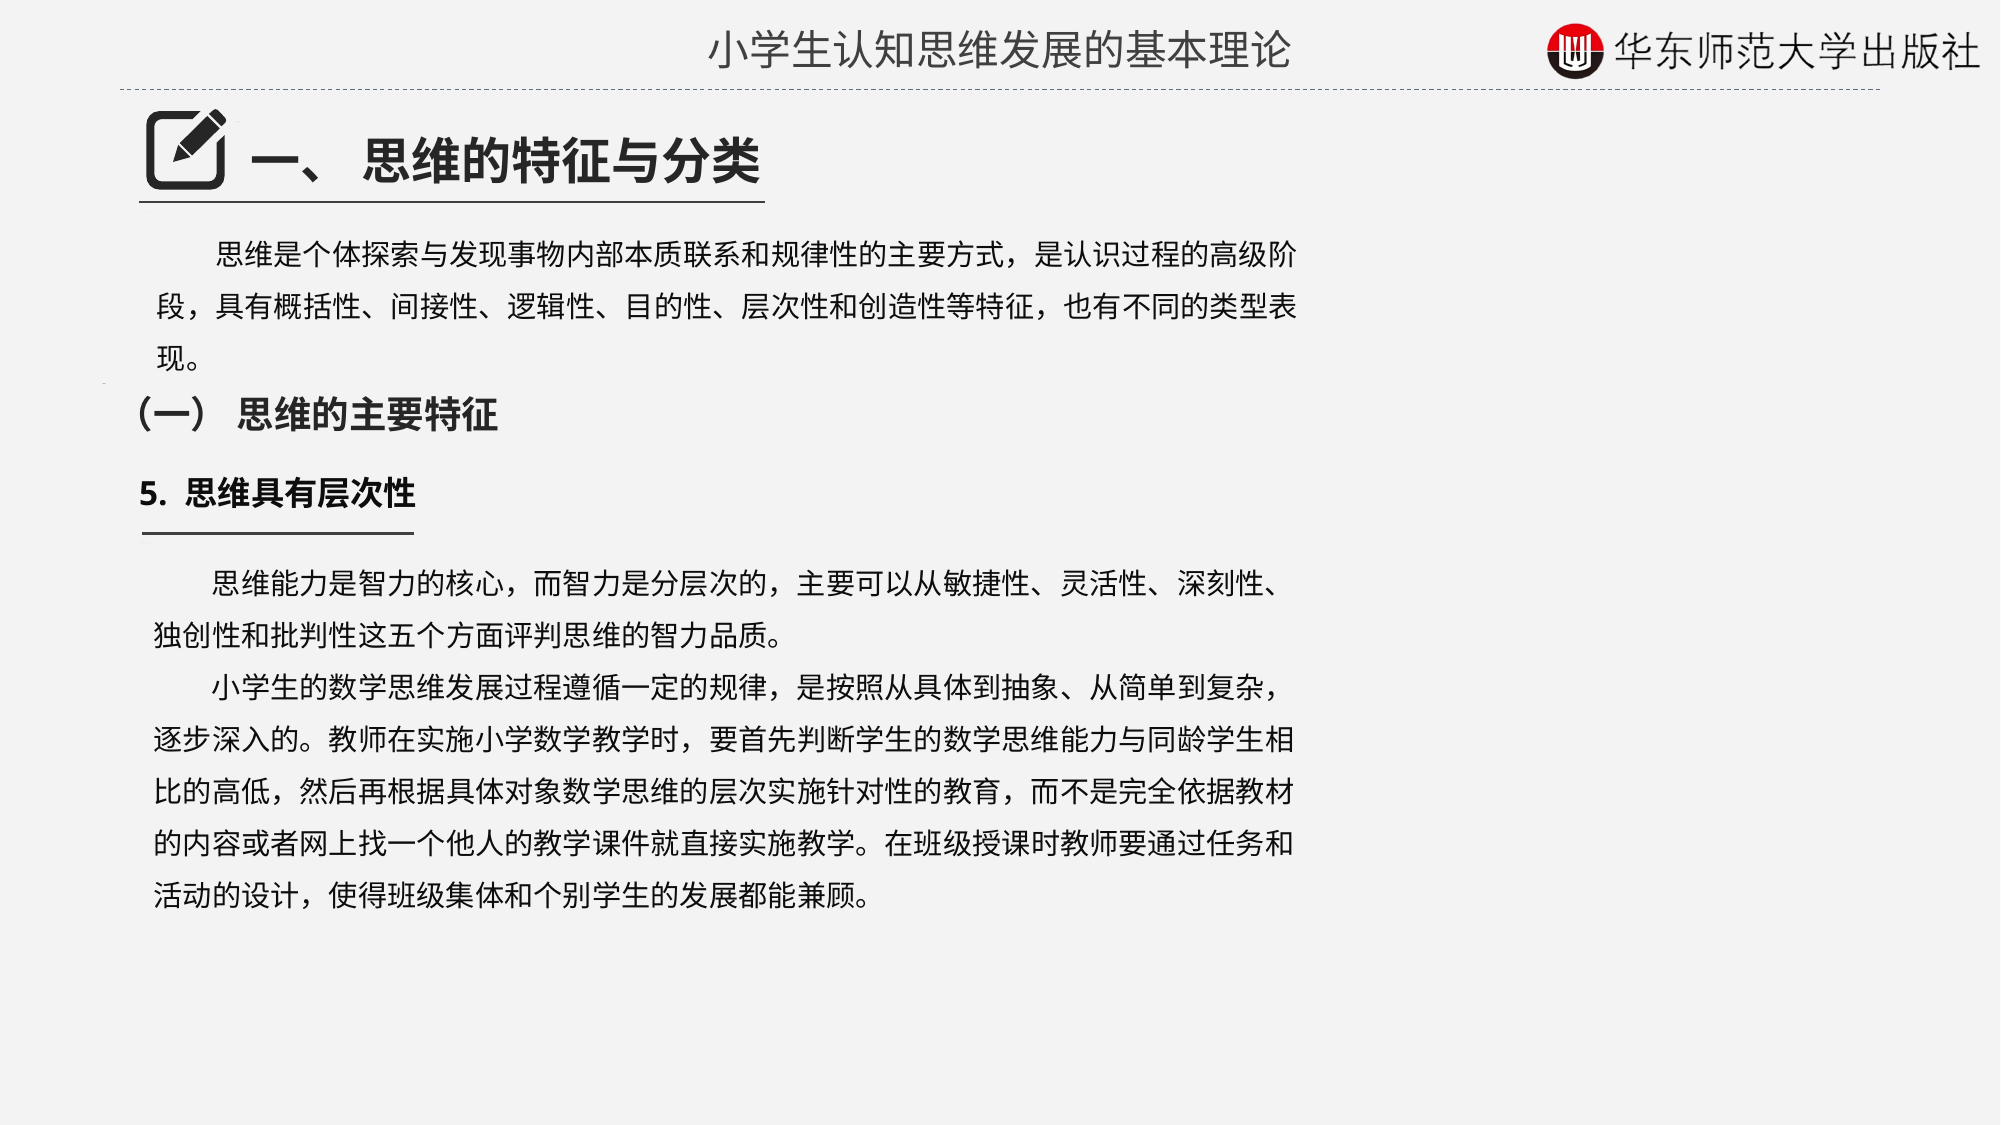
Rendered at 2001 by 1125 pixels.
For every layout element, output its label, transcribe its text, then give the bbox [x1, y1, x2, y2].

text_box 小学生认知思维发展的基本理论 [680, 23, 1320, 74]
text_box 思维能力是智力的核心，而智力是分层次的，主要可以从敏捷性、灵活性、深刻性、独创性和批判性这五个方面评判思维的智力品质。 小学生的数学思维发展过程遵循一定的规律，是按照从具体到抽象、从简单到复杂，逐步深入的。教师在实施小学数学教学时，要首先判断学生的数学思维能力与同龄学生相比的高低，然后再根据具体对象数学思维的层次实施针对性的教育，而不是完全依据教材的内容或者网上找一个他人的教学课件就直接实施教学。在班级授课时教师要通过任务和活动的设计，使得班级集体和个别学生的发展都能兼顾。 [138, 540, 1320, 920]
text_box [208, 109, 227, 127]
text_box 思维是个体探索与发现事物内部本质联系和规律性的主要方式，是认识过程的高级阶段，具有概括性、间接性、逻辑性、目的性、层次性和创造性等特征，也有不同的类型表现。 [142, 212, 1320, 383]
text_box [146, 111, 225, 190]
text_box 一、 思维的特征与分类 [235, 121, 940, 197]
text_box 5. 思维具有层次性 [124, 465, 807, 520]
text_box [1536, 13, 1989, 83]
text_box （一） 思维的主要特征 [101, 383, 692, 444]
